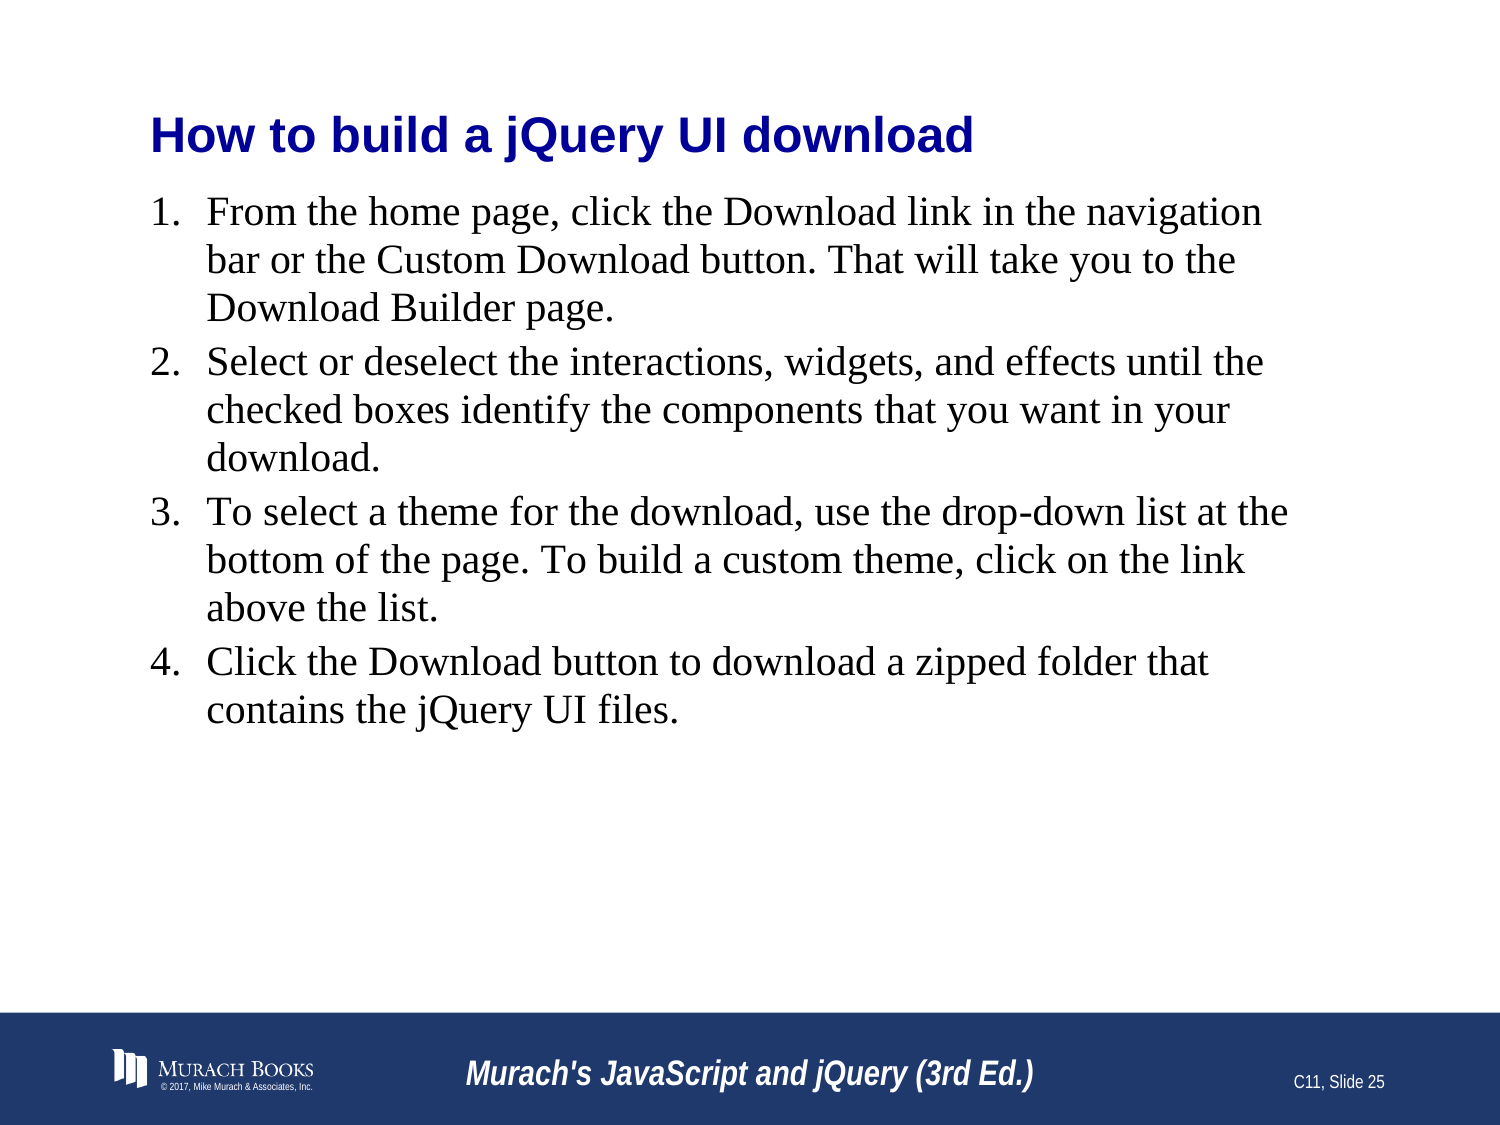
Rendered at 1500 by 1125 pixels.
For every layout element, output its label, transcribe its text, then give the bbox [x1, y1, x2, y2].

title How to build a jQuery UI download [150, 102, 1350, 164]
slide_number Murach's JavaScript and jQuery (3rd Ed.) [463, 1025, 1050, 1100]
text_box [149, 187, 1350, 740]
footer © 2017, Mike Murach & Associates, Inc. [12, 1025, 463, 1100]
slide_number C11, Slide 25 [1087, 1025, 1400, 1100]
